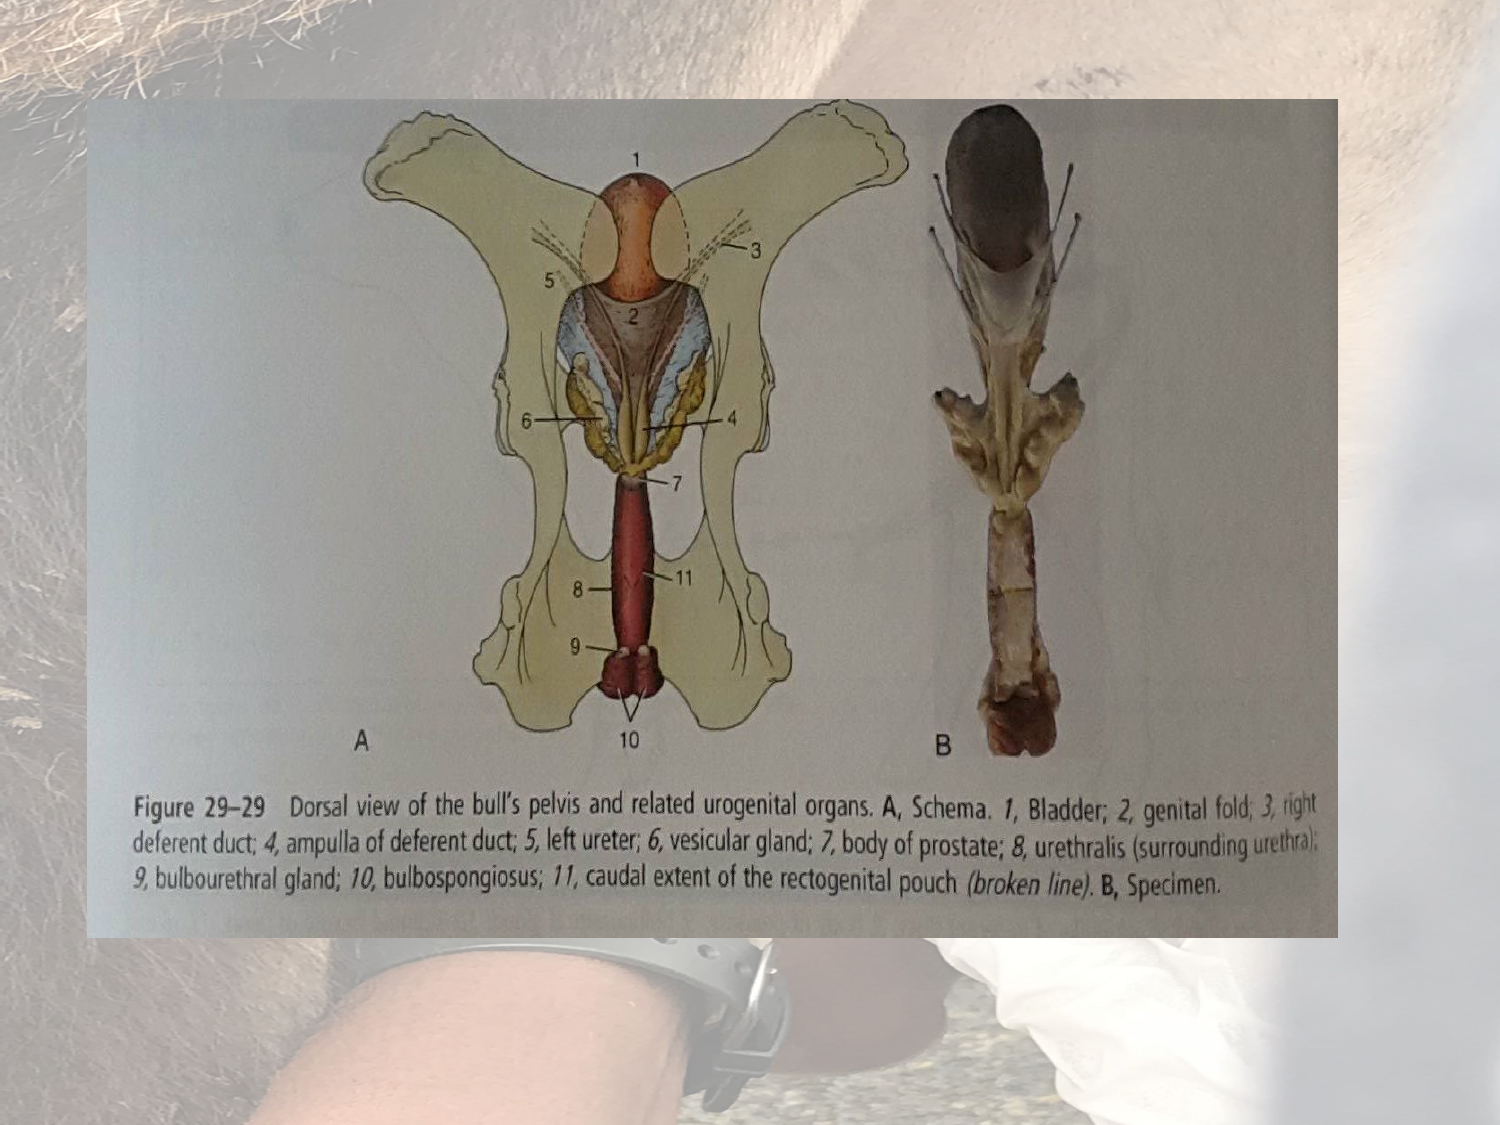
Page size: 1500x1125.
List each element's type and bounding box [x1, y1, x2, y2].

picture [87, 99, 1338, 938]
